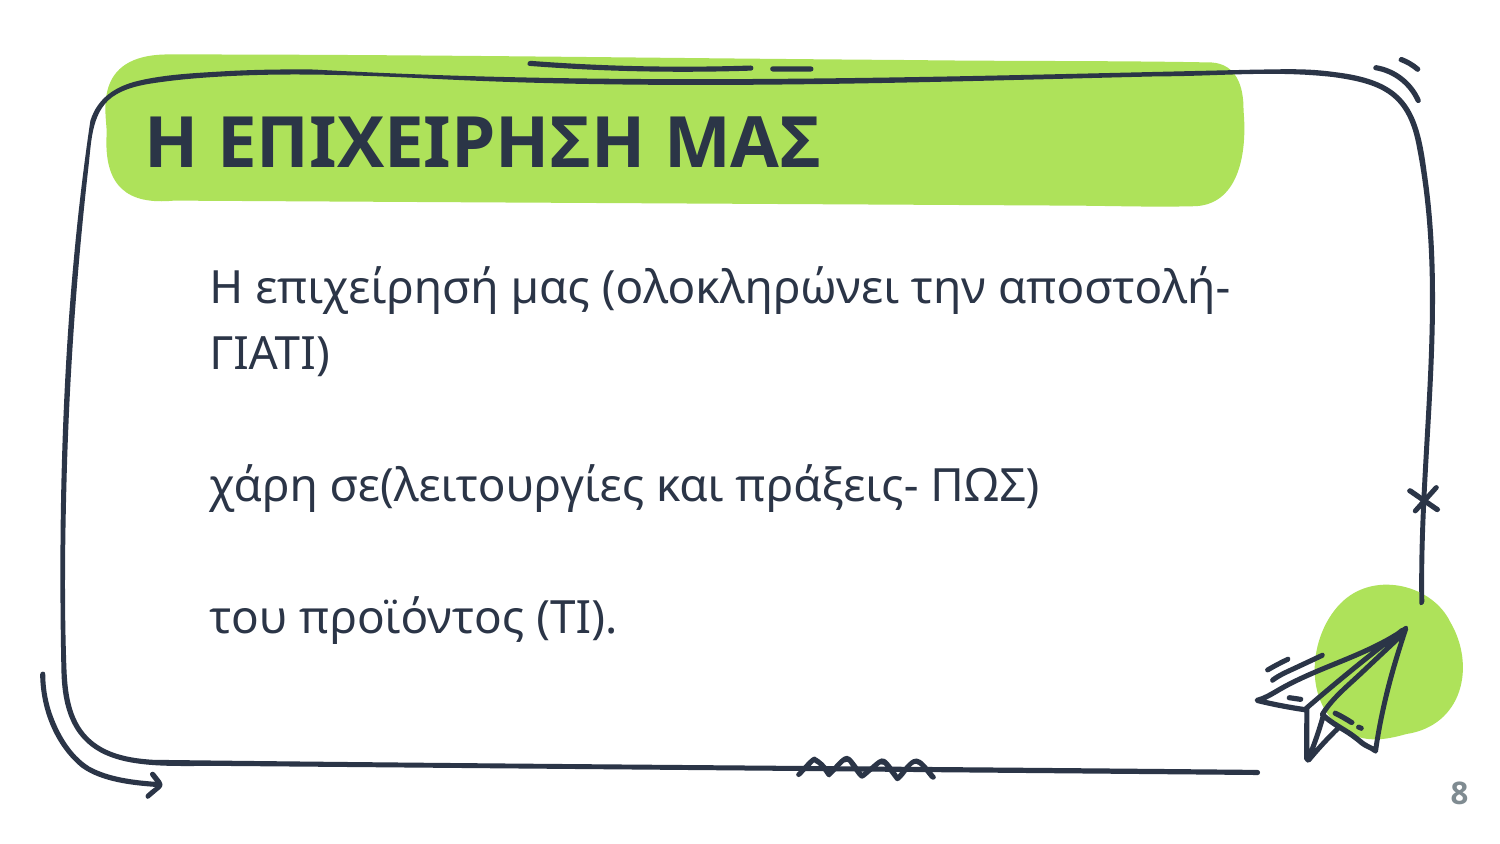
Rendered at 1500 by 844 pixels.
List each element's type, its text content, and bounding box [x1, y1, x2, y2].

title Η ΕΠΙΧΕΙΡΗΣΗ ΜΑΣ [144, 112, 1200, 178]
list Η επιχείρησή μας (ολοκληρώνει την αποστολή- ΓΙΑΤΙ) χάρη σε(λειτουργίες και πράξεις- ΠΩΣ) του προϊόντος (ΤΙ). [194, 247, 1250, 713]
text_box [1254, 625, 1409, 763]
slide_number 8 [1378, 769, 1469, 820]
